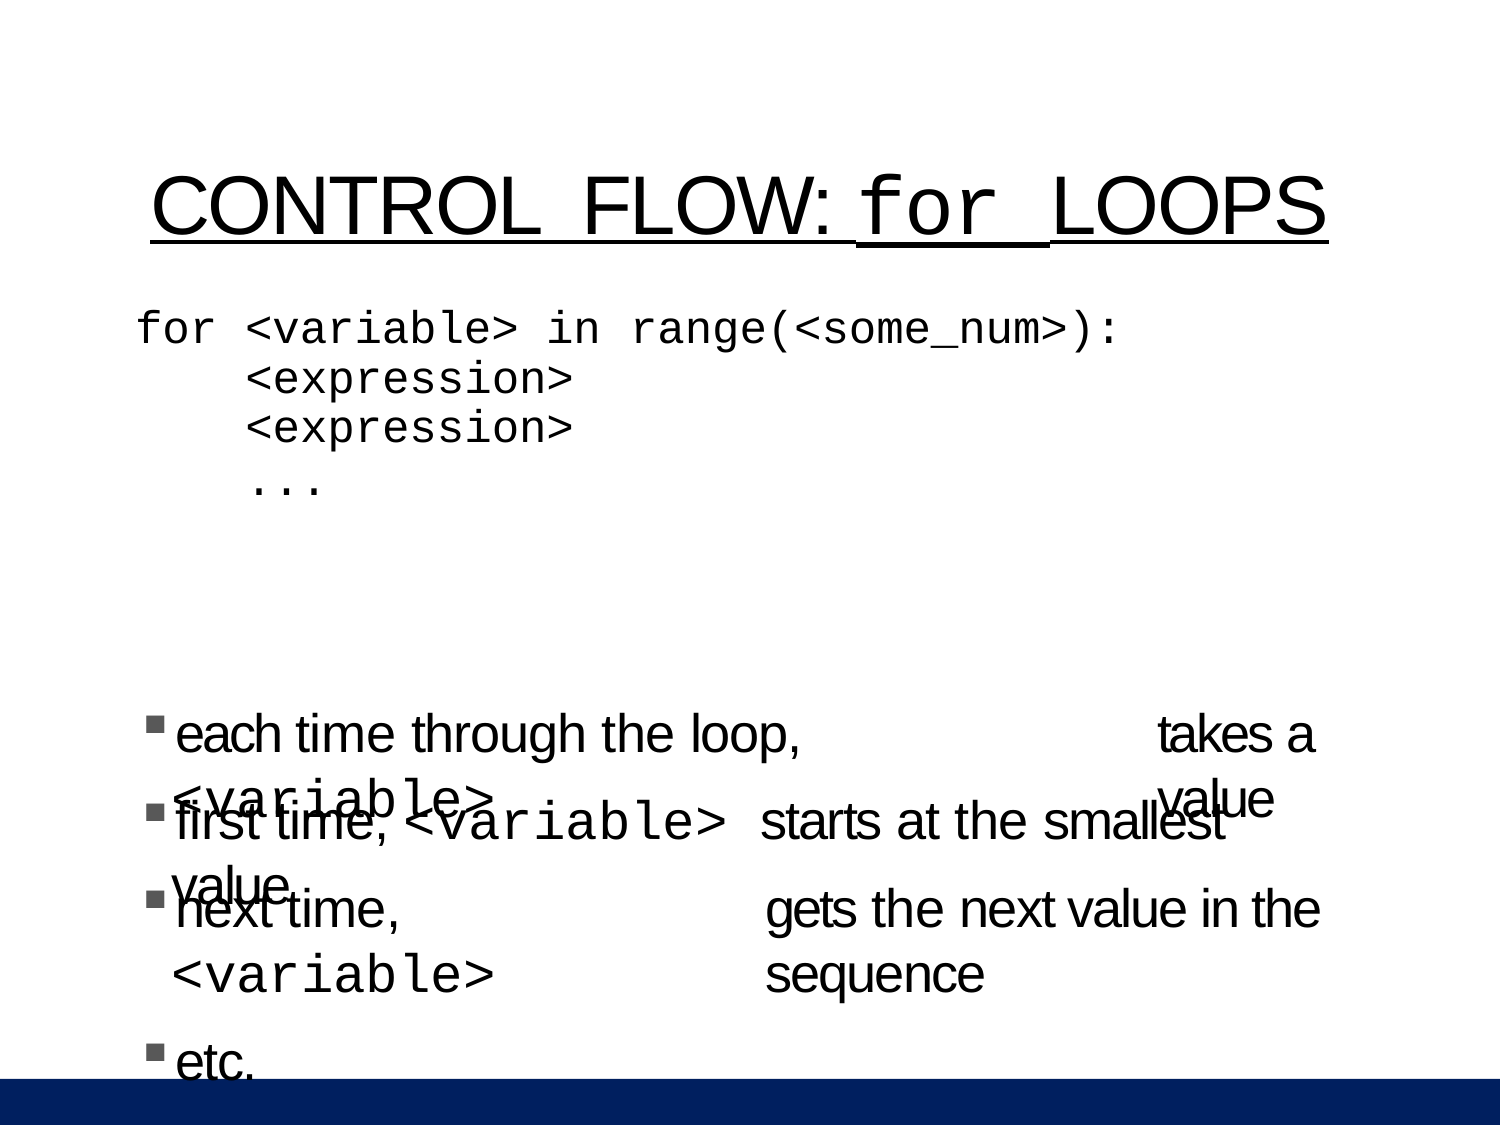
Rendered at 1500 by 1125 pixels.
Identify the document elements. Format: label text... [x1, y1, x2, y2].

title CONTROL FLOW: for LOOPS [124, 47, 1376, 372]
text_box each time through the loop, <variable> [132, 696, 1127, 783]
text_box for <variable> in range(<some_num>): <expression> <expression> ... [132, 298, 1131, 505]
text_box takes a value [1154, 696, 1442, 828]
text_box first time, <variable> starts at the smallest value [132, 783, 1344, 916]
text_box gets the next value in the sequence [763, 871, 1463, 1004]
text_box next time, <variable> etc. [132, 848, 735, 1092]
